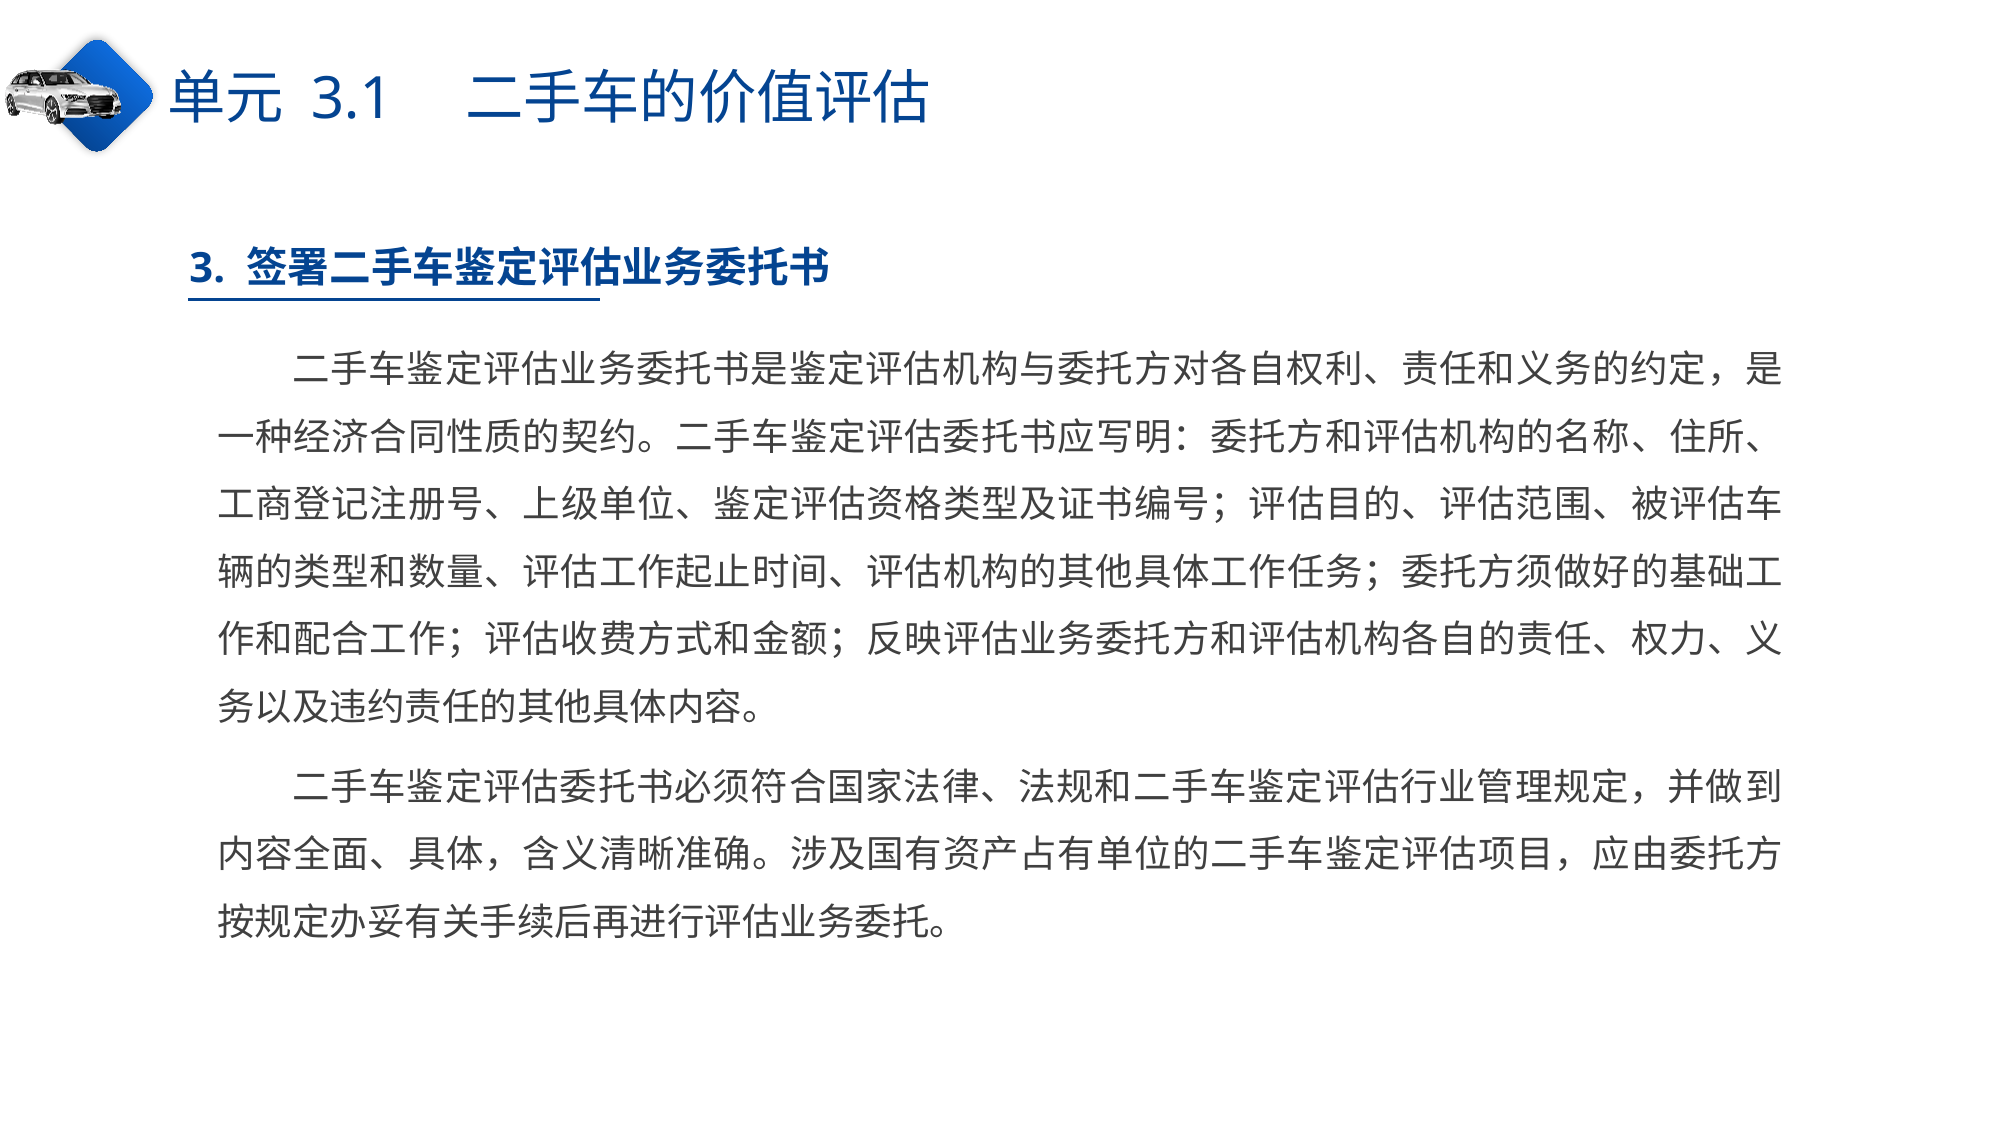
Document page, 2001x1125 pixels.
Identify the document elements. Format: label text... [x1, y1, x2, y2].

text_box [174, 233, 1330, 300]
text_box 二手车鉴定评估业务委托书是鉴定评估机构与委托方对各自权利、责任和义务的约定，是一种经济合同性质的契约。二手车鉴定评估委托书应写明：委托方和评估机构的名称、住所、工商登记注册号、上级单位、鉴定评估资格类型及证书编号；评估目的、评估范围、被评估车辆的类型和数量、评估工作起止时间、评估机构的其他具体工作任务；委托方须做好的基础工作和配合工作；评估收费方式和金额；反映评估业务委托方和评估机构各自的责任、权力、义务以及违约责任的其他具体内容。 二手车鉴定评估委托书必须符合国家法律、法规和二手车鉴定评估行业管理规定，并做到内容全面、具体，含义清晰准确。涉及国有资产占有单位的二手车鉴定评估项目，应由委托方按规定办妥有关手续后再进行评估业务委托。 [202, 315, 1798, 950]
picture [0, 31, 125, 157]
text_box 单元 3.1 二手车的价值评估 [152, 52, 946, 138]
